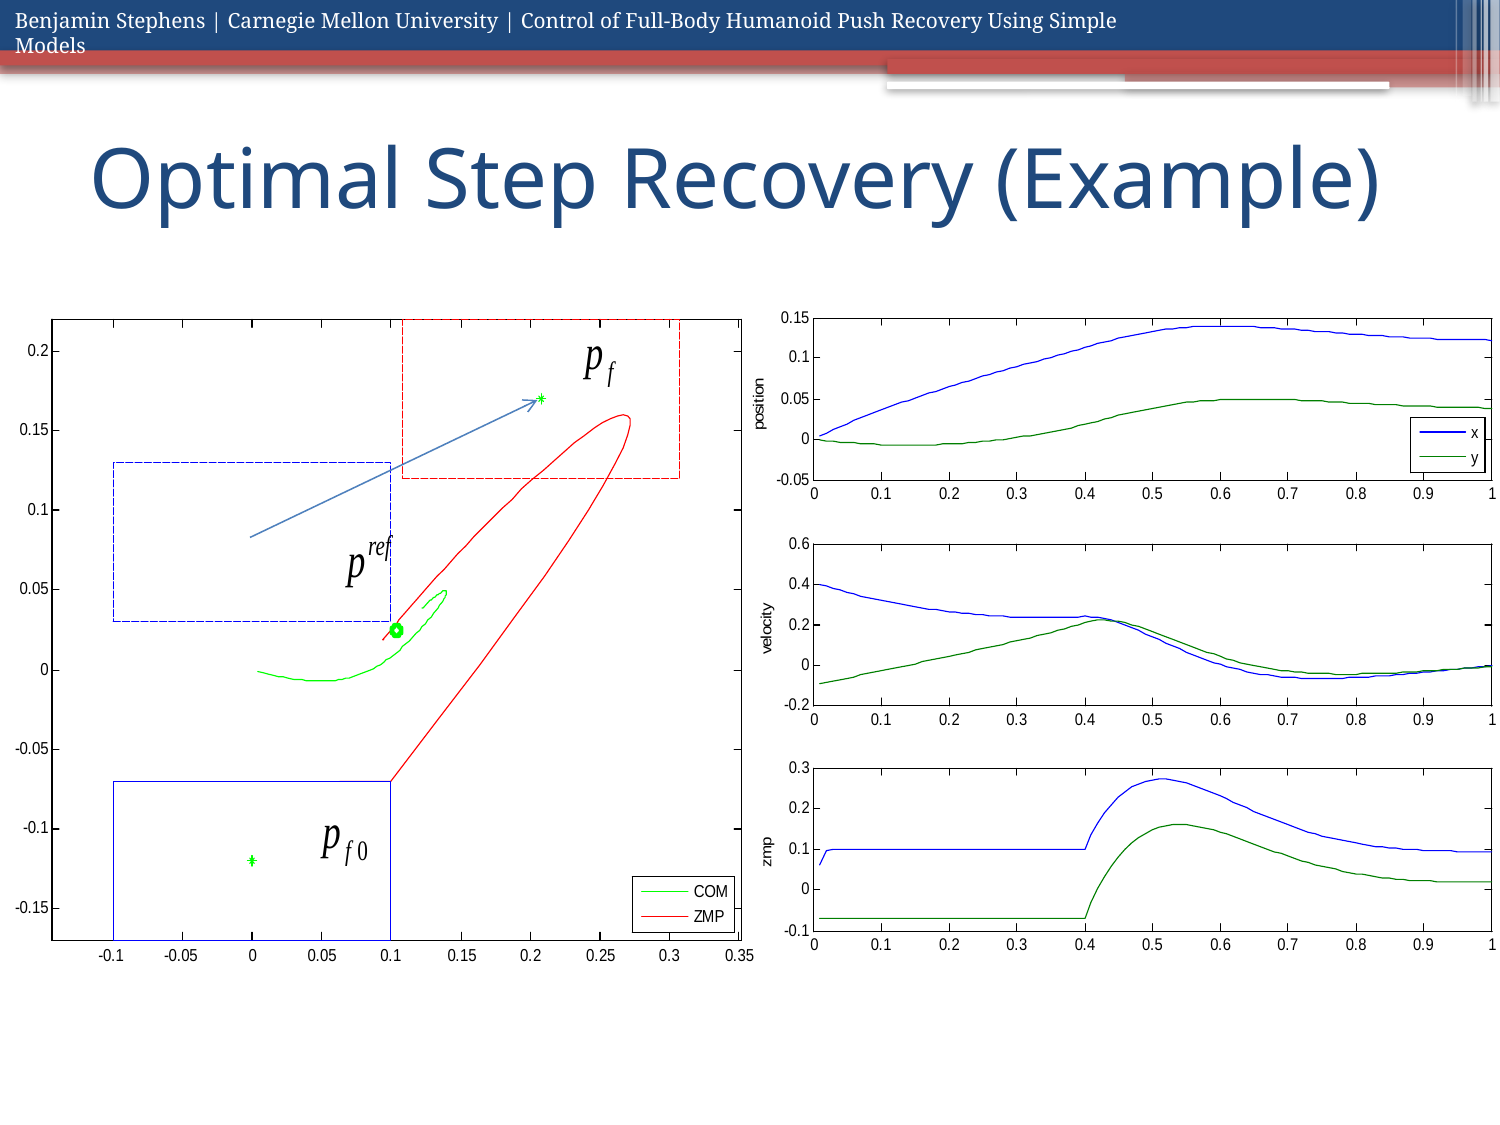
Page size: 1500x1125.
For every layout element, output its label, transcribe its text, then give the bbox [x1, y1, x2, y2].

title Optimal Step Recovery (Example) [75, 87, 1425, 259]
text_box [337, 549, 405, 607]
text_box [249, 399, 538, 538]
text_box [312, 799, 374, 877]
picture [0, 262, 1500, 1026]
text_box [574, 320, 627, 398]
